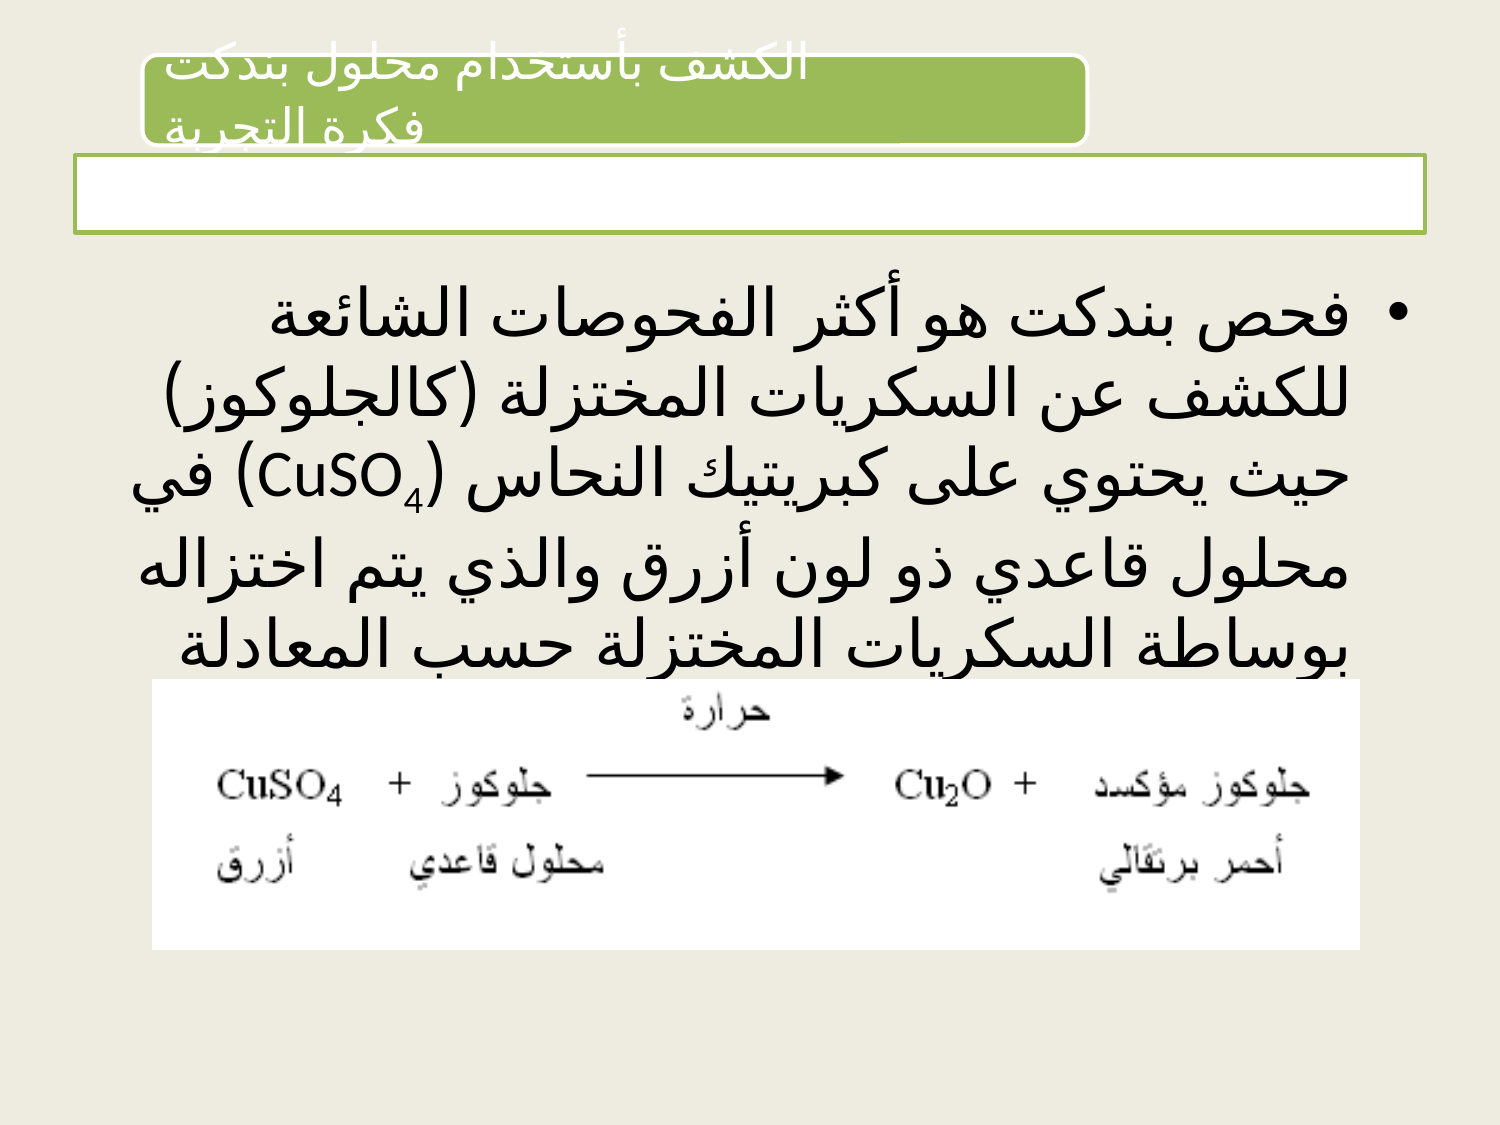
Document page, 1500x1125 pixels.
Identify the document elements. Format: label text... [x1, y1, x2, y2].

picture [152, 679, 1360, 950]
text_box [74, 44, 1426, 233]
list فحص بندكت هو أكثر الفحوصات الشائعة للكشف عن السكريات المختزلة (كالجلوكوز) حيث يحتوي على كبريتيك النحاس (CuSO4) في محلول قاعدي ذو لون أزرق والذي يتم اختزاله بوساطة السكريات المختزلة حسب المعادلة التالية: [75, 262, 1425, 1005]
